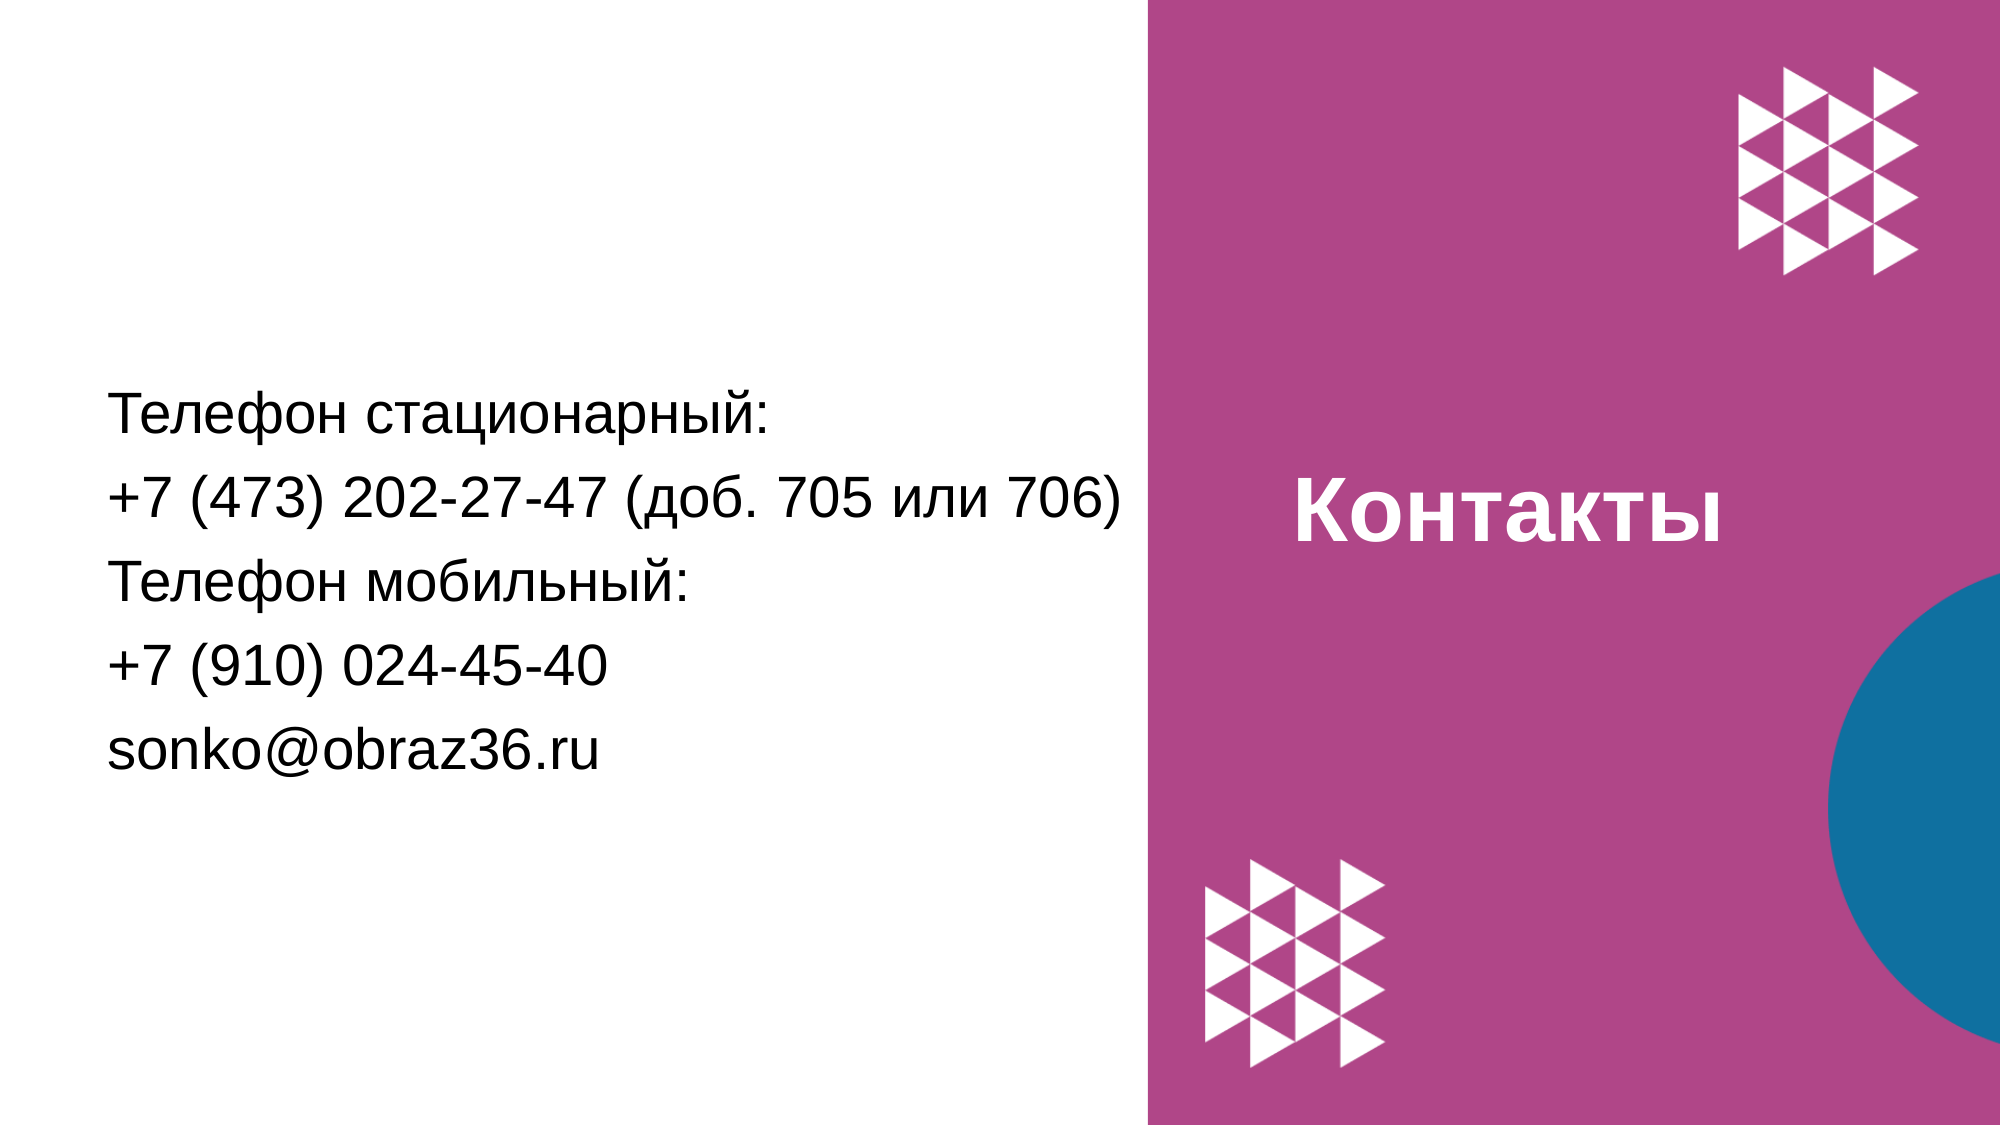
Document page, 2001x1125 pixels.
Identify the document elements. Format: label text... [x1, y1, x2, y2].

list Телефон стационарный: +7 (473) 202-27-47 (доб. 705 или 706) Телефон мобильный: +7 (910) 024-45-40 sonko@obraz36.ru [92, 376, 1214, 981]
picture [0, 0, 2000, 1125]
title Контакты [1277, 460, 2000, 665]
